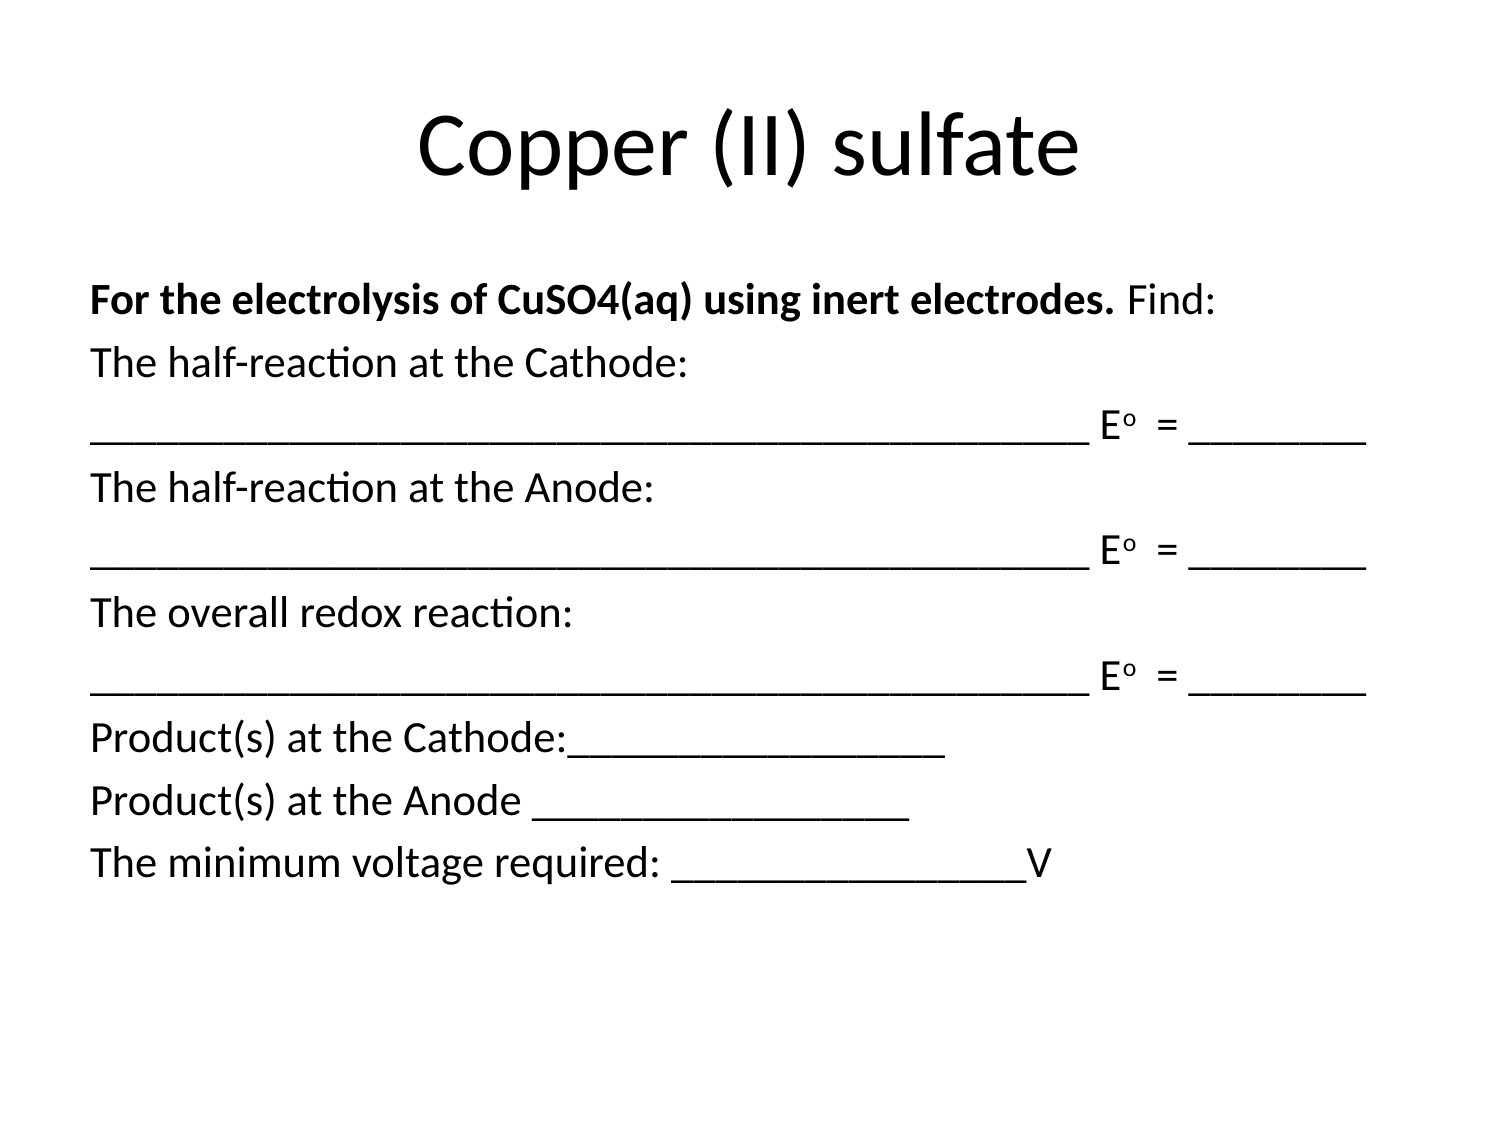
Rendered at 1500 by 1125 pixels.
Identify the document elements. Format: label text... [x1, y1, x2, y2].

list For the electrolysis of CuSO4(aq) using inert electrodes. Find: The half-reaction at the Cathode: _____________________________________________ Eo = ________ The half-reaction at the Anode: _____________________________________________ Eo = ________ The overall redox reaction: _____________________________________________ Eo = ________ Product(s) at the Cathode:_________________ Product(s) at the Anode _________________ The minimum voltage required: ________________V [75, 262, 1425, 1005]
title Copper (II) sulfate [75, 45, 1425, 233]
